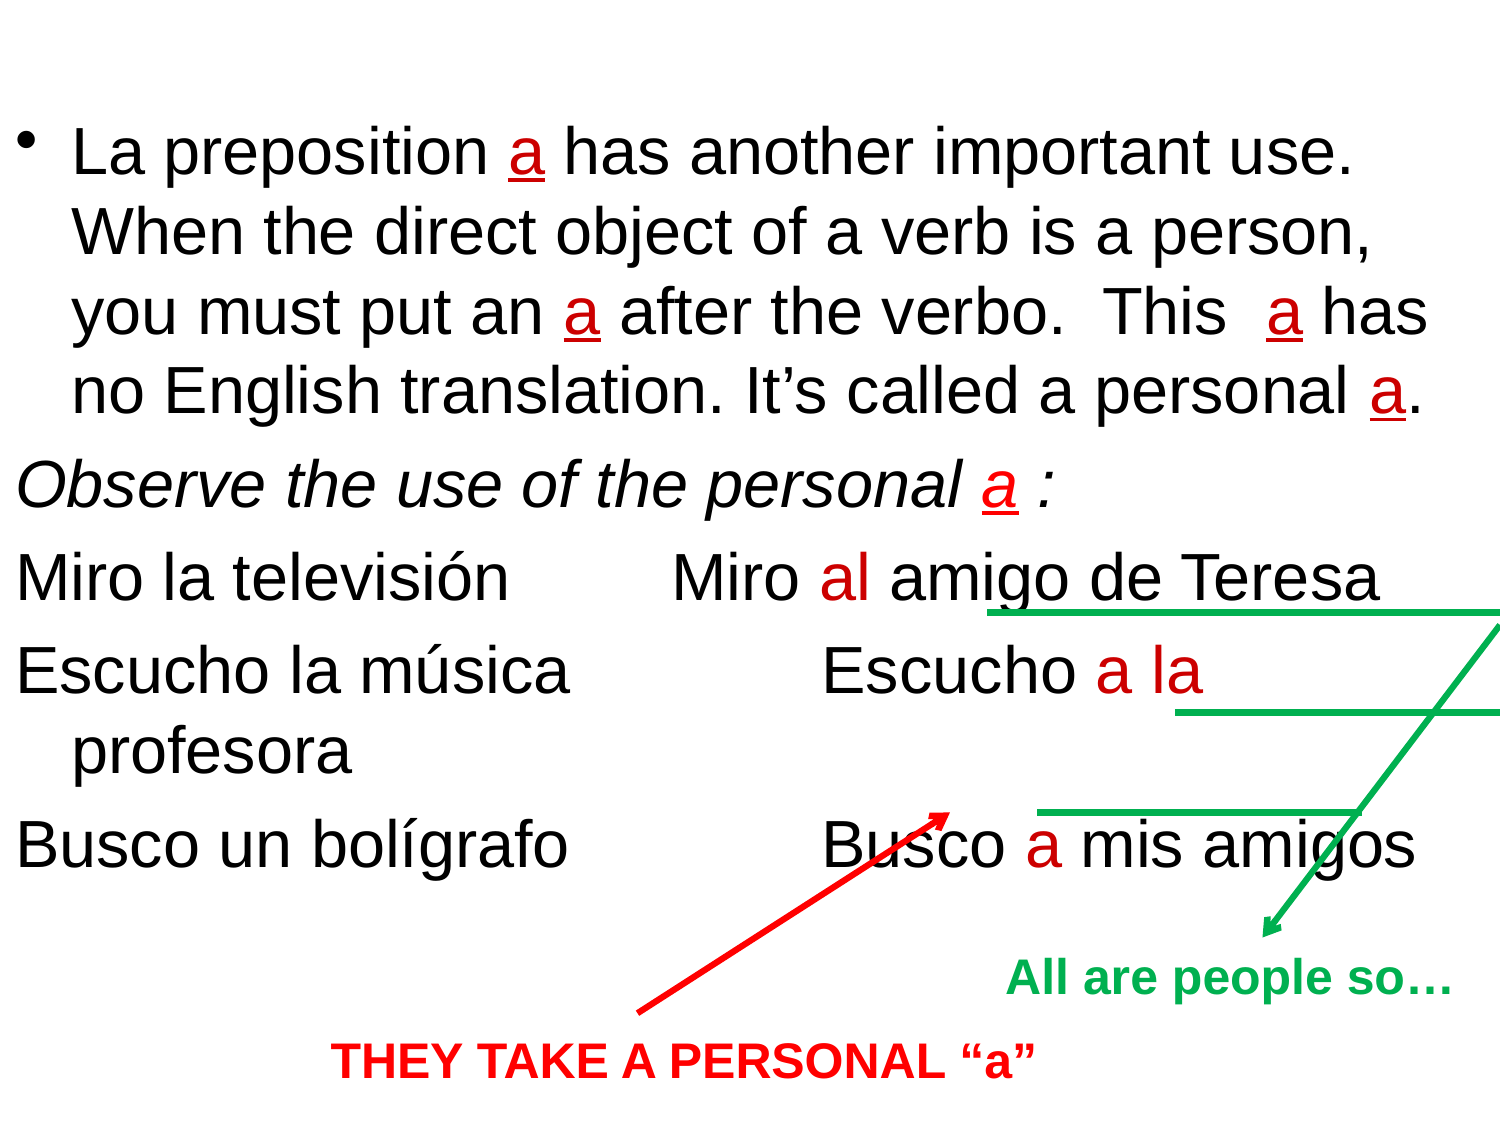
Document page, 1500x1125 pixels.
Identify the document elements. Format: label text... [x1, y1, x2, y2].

text_box All are people so… [990, 937, 1471, 1013]
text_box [1262, 624, 1500, 938]
list La preposition a has another important use. When the direct object of a verb is a person, you must put an a after the verbo. This a has no English translation. It’s called a personal a. Observe the use of the personal a : Miro la televisión Miro al amigo de Teresa Escucho la música Escucho a la profesora Busco un bolígrafo Busco a mis amigos [0, 99, 1500, 1050]
text_box THEY TAKE A PERSONAL “a” [315, 1021, 1053, 1096]
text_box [637, 812, 951, 1014]
